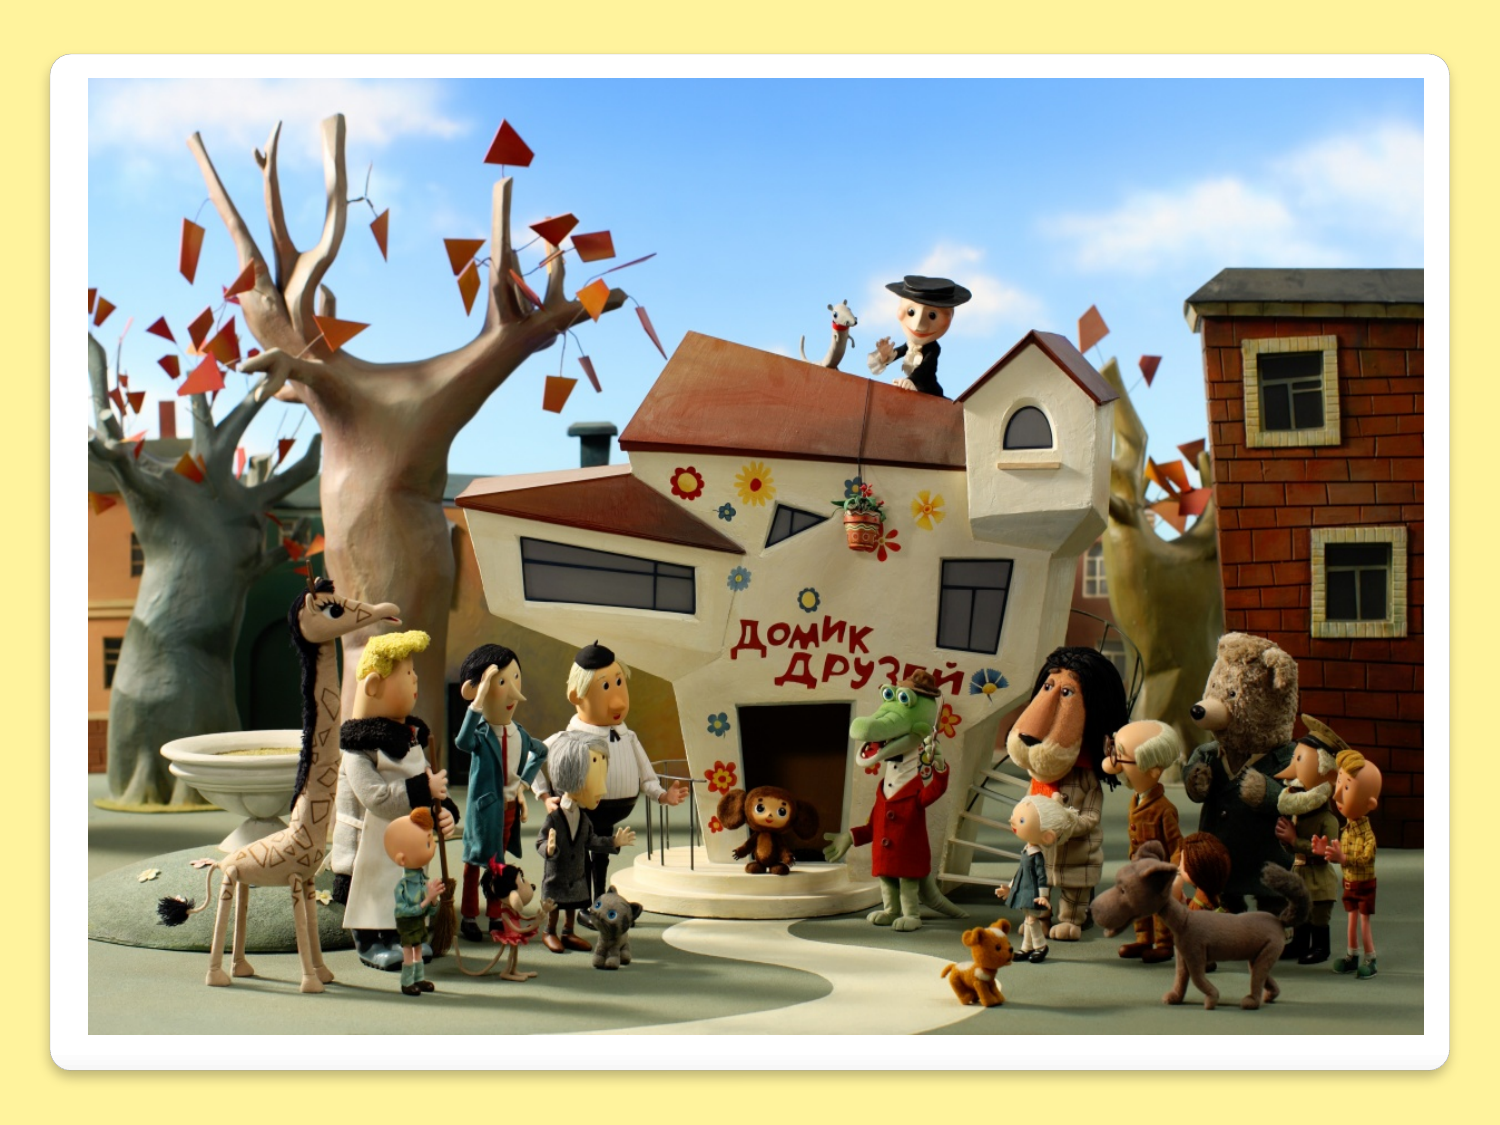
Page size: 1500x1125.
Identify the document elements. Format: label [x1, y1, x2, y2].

picture [88, 77, 1424, 1036]
